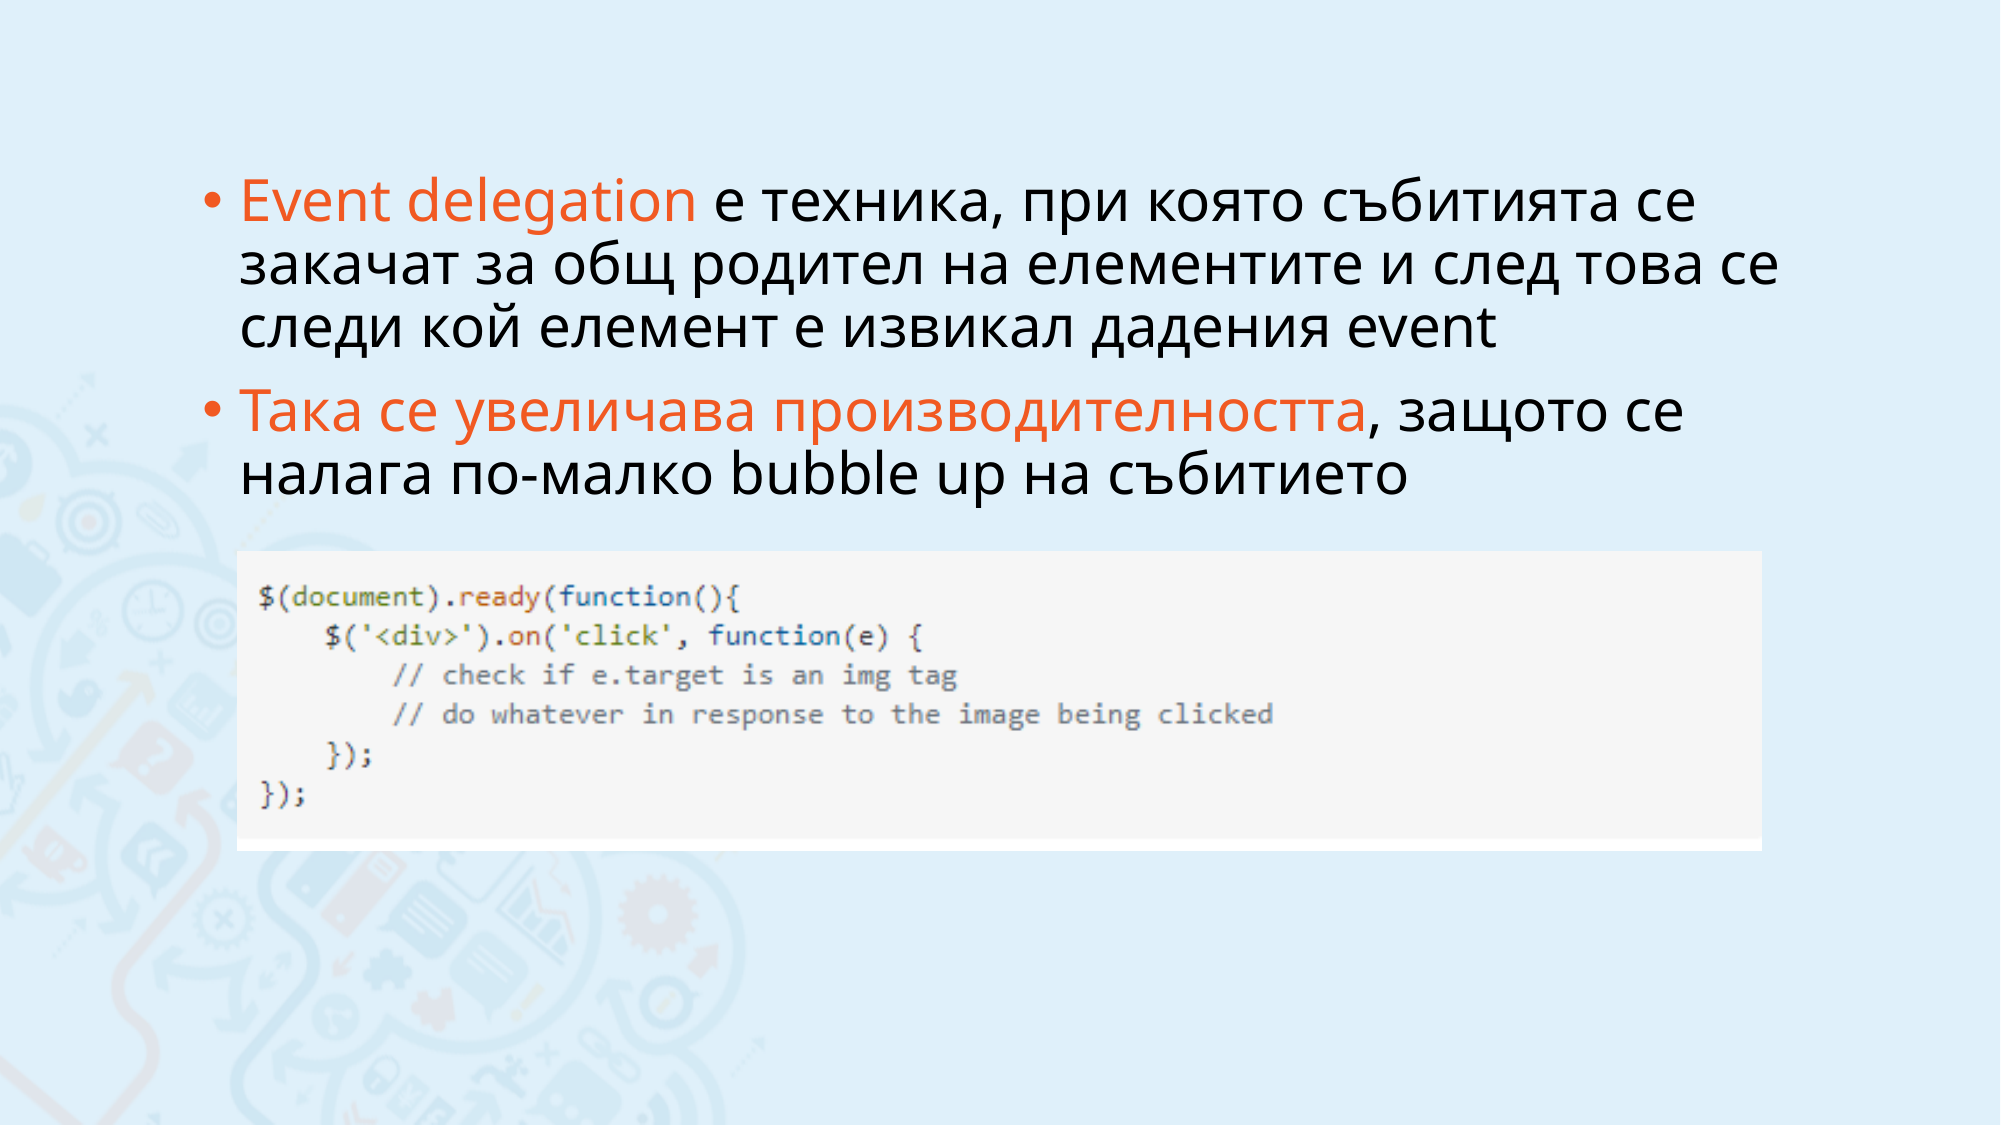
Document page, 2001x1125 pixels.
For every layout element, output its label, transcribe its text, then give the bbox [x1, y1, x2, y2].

list Event delegation e техника, при която събитията се закачат за общ родител на елементите и след това се следи кой елемент е извикал дадения event Така се увеличава производителността, защото се налага по-малко bubble up на събитието [187, 164, 1813, 517]
picture [0, 0, 2001, 1125]
